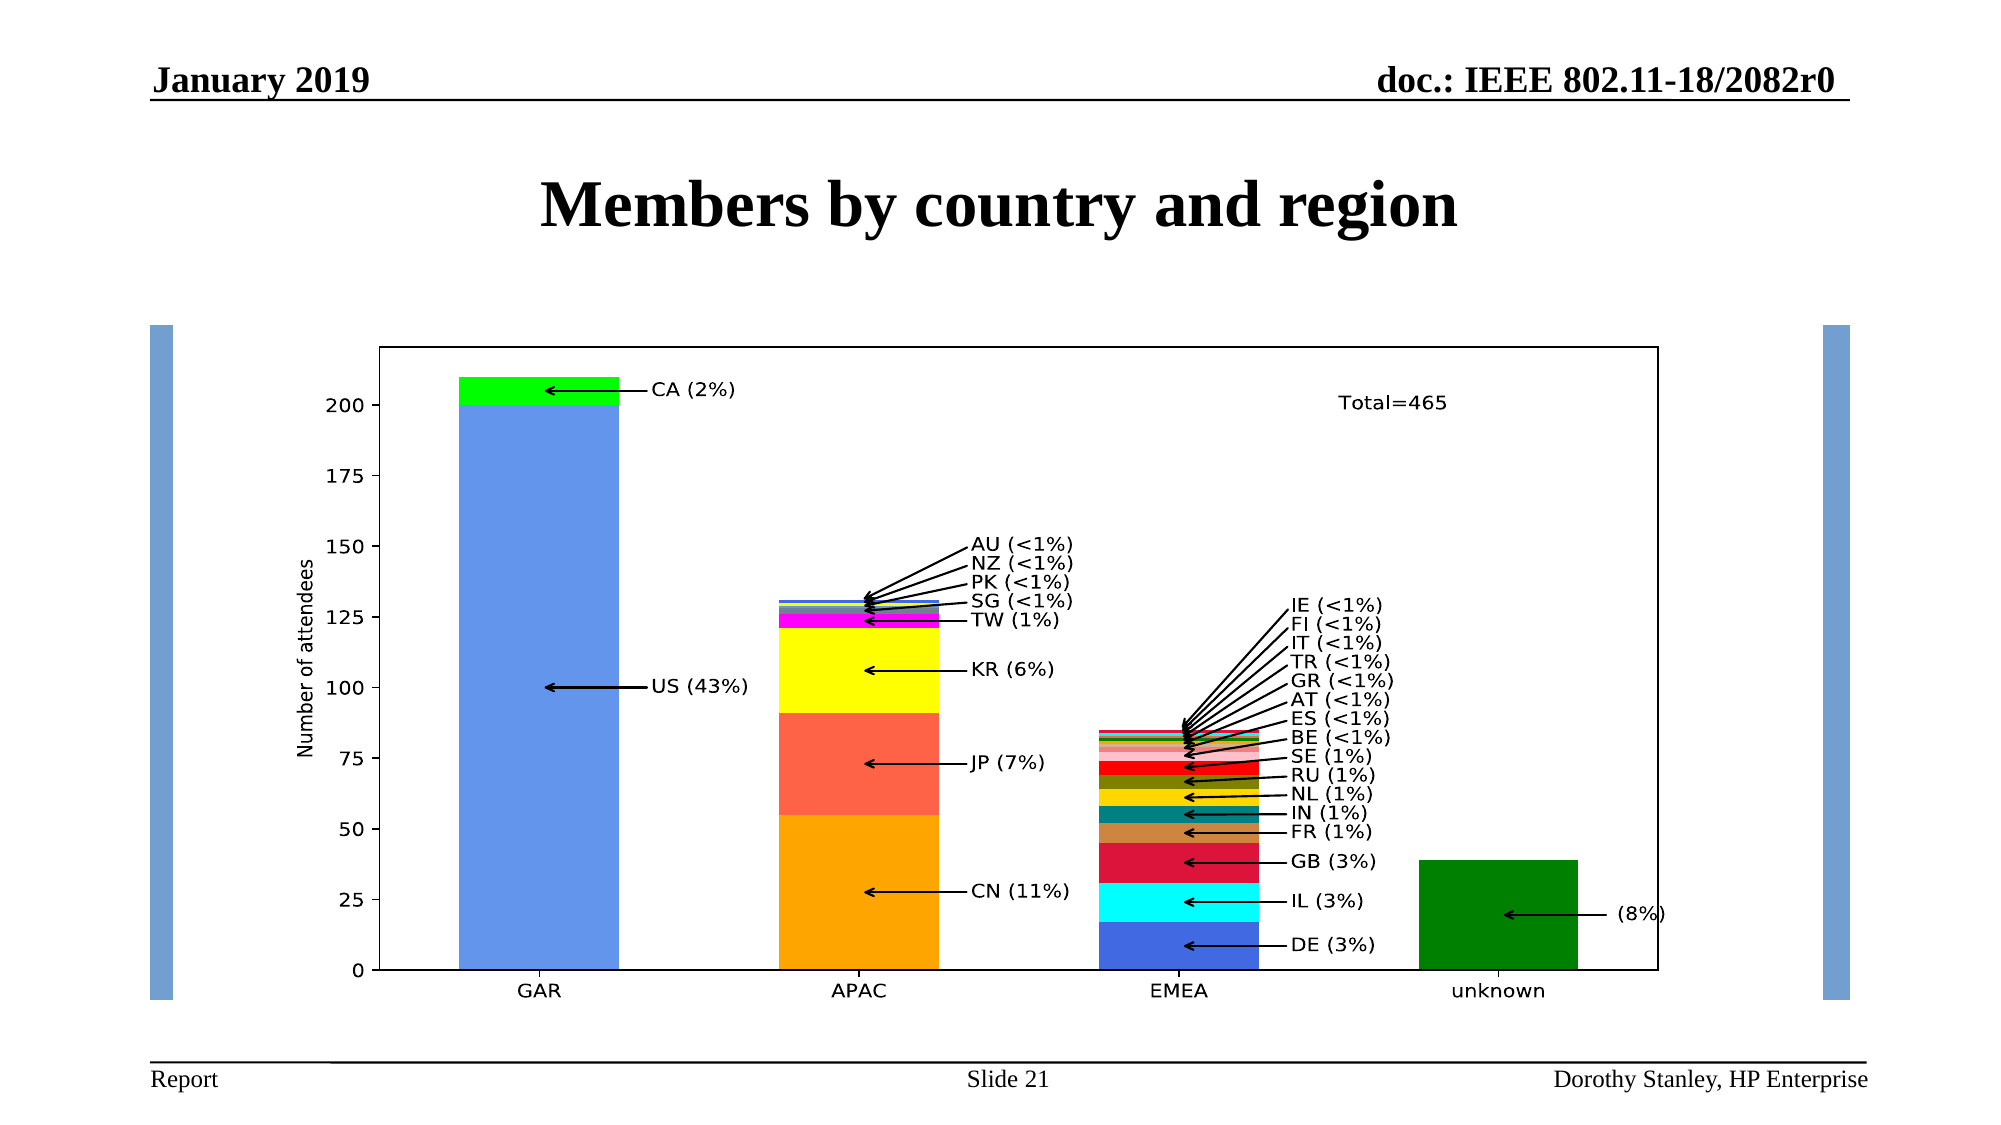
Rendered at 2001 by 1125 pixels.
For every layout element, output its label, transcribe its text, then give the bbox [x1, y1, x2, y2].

picture [172, 249, 1828, 1063]
slide_number Slide 21 [964, 1074, 1053, 1093]
title Members by country and region [150, 112, 1850, 288]
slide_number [152, 54, 406, 101]
footer Dorothy Stanley, HP Enterprise [1512, 1061, 1869, 1093]
